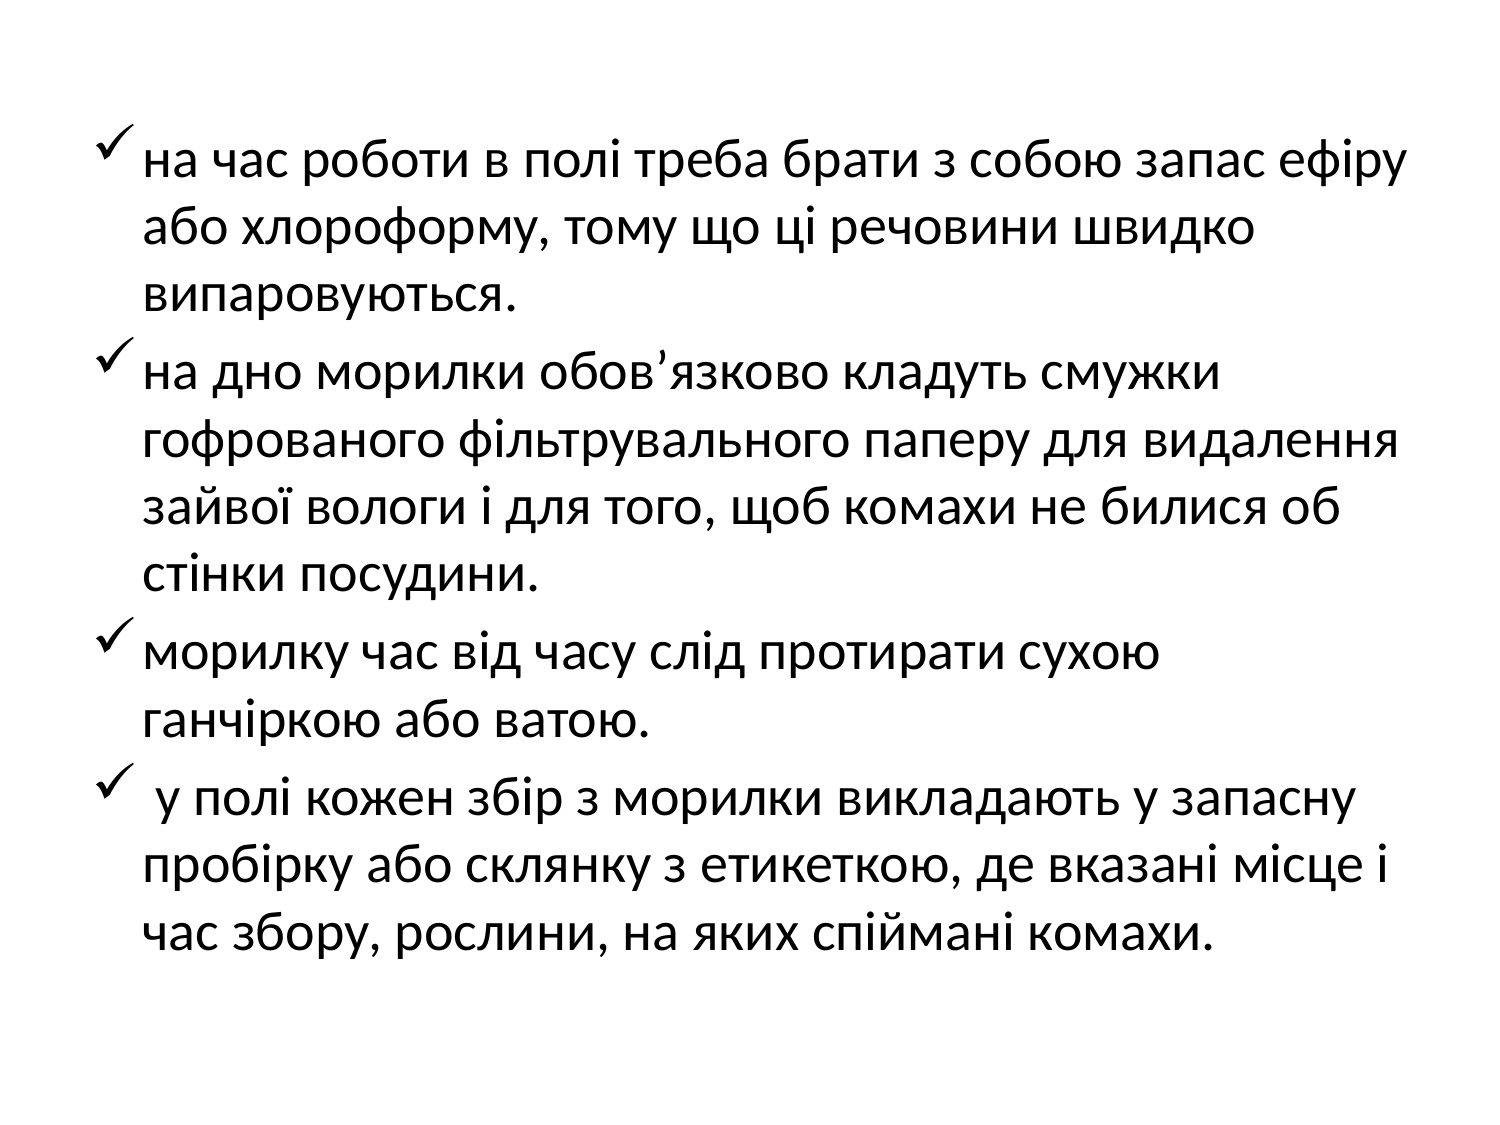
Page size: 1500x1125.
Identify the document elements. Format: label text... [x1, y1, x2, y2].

list на час роботи в полі треба брати з собою запас ефіру або хлороформу, тому що ці речовини швидко випаровуються. на дно морилки обов’язково кладуть смужки гофрованого фільтрувального паперу для видалення зайвої вологи і для того, щоб комахи не билися об стінки посудини. морилку час від часу слід протирати сухою ганчіркою або ватою. у полі кожен збір з морилки викладають у запасну пробірку або склянку з етикеткою, де вказані місце і час збору, рослини, на яких спіймані комахи. [76, 113, 1427, 976]
